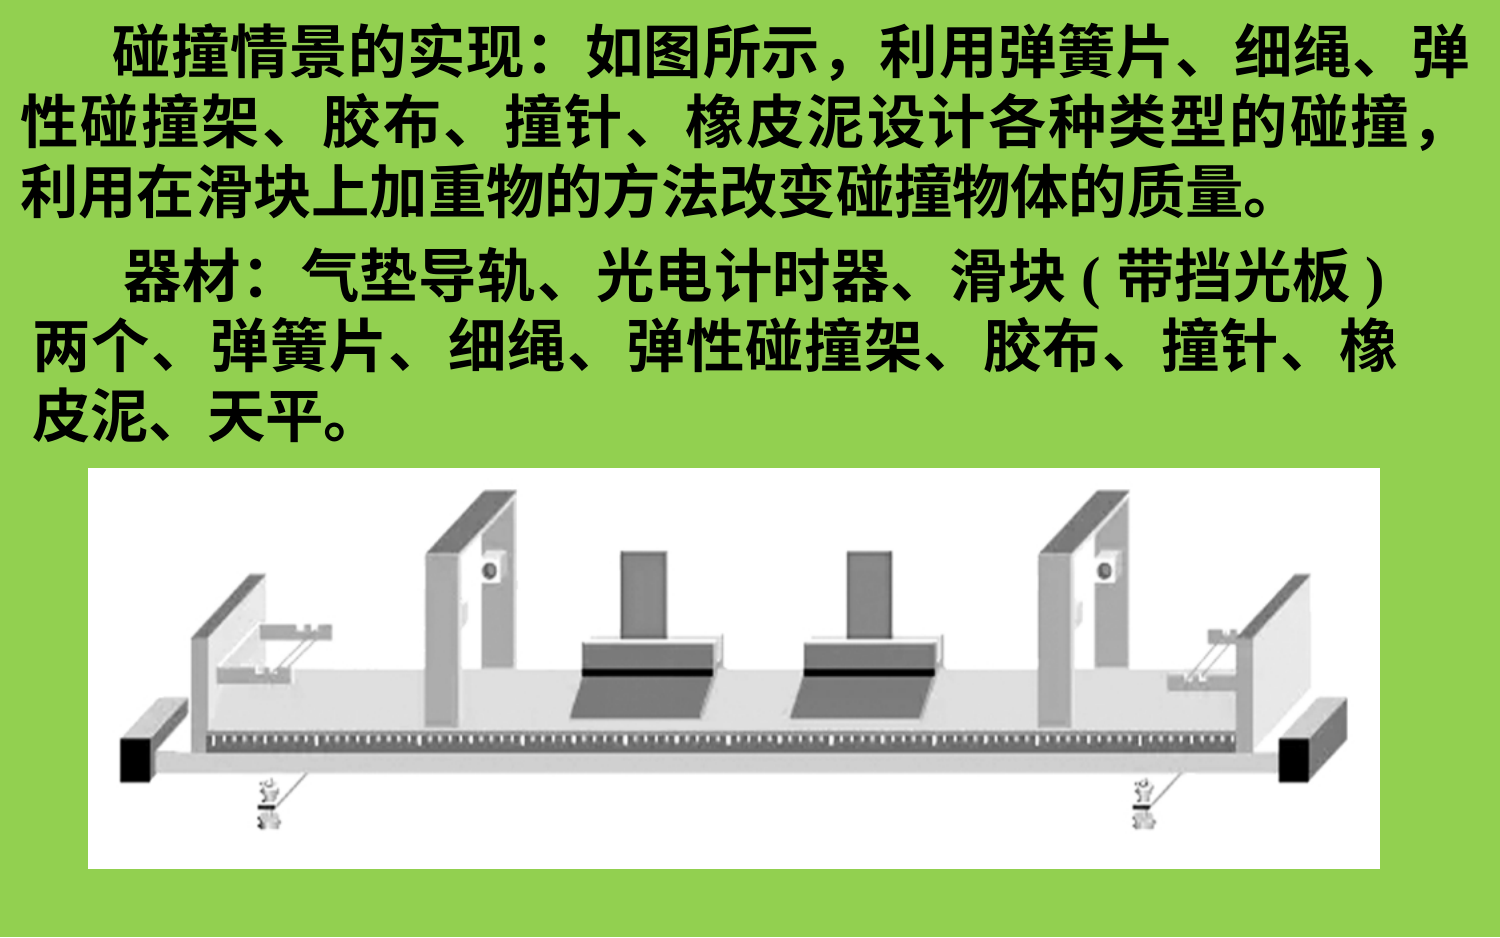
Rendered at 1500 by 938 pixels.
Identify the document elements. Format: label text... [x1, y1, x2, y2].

picture [88, 468, 1381, 869]
text_box 碰撞情景的实现：如图所示，利用弹簧片、细绳、弹性碰撞架、胶布、撞针、橡皮泥设计各种类型的碰撞，利用在滑块上加重物的方法改变碰撞物体的质量。 [5, 8, 1486, 233]
text_box 器材：气垫导轨、光电计时器、滑块(带挡光板)两个、弹簧片、细绳、弹性碰撞架、胶布、撞针、橡皮泥、天平。 [17, 161, 1415, 326]
